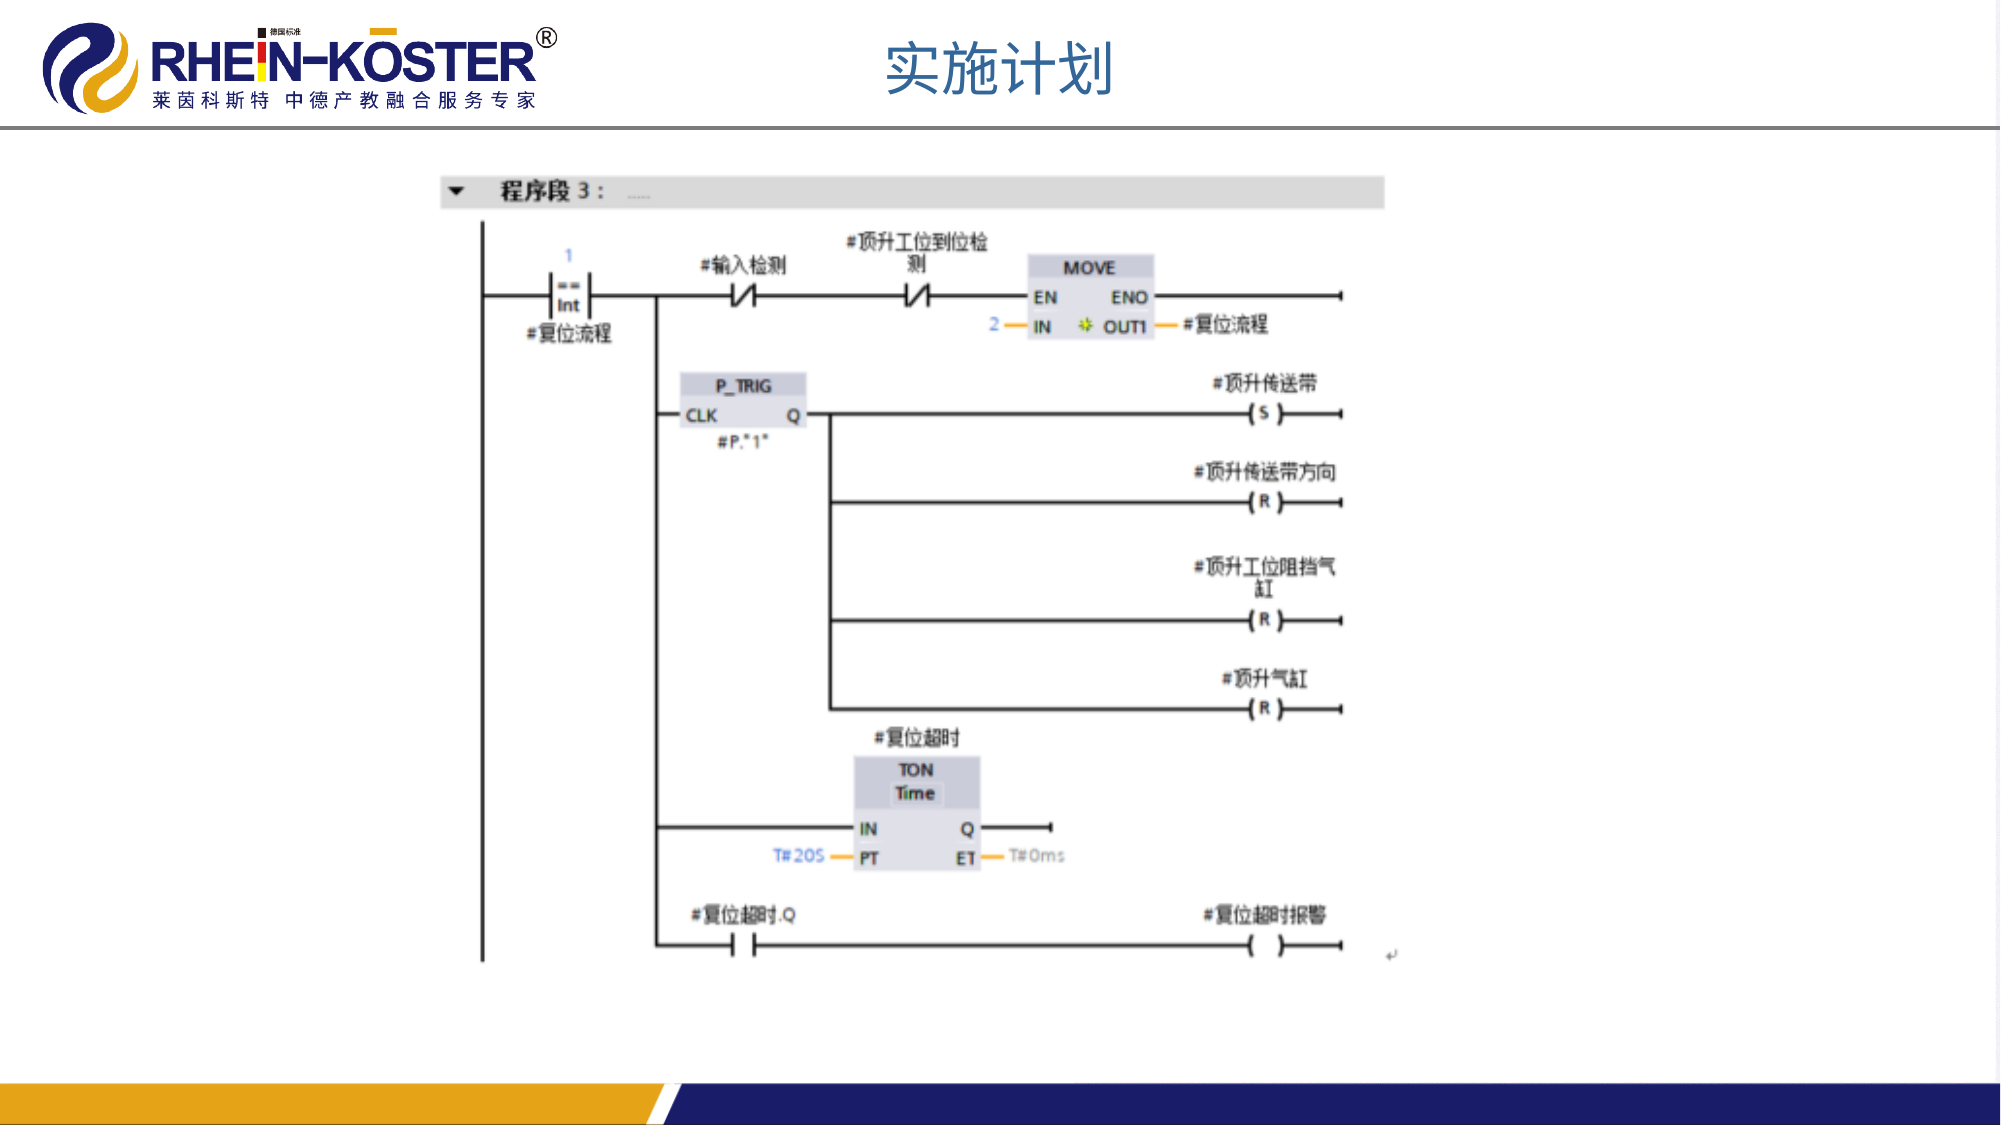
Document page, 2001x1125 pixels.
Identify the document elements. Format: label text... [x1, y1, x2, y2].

picture [0, 0, 2001, 1125]
list 实施计划 [487, 32, 1513, 125]
